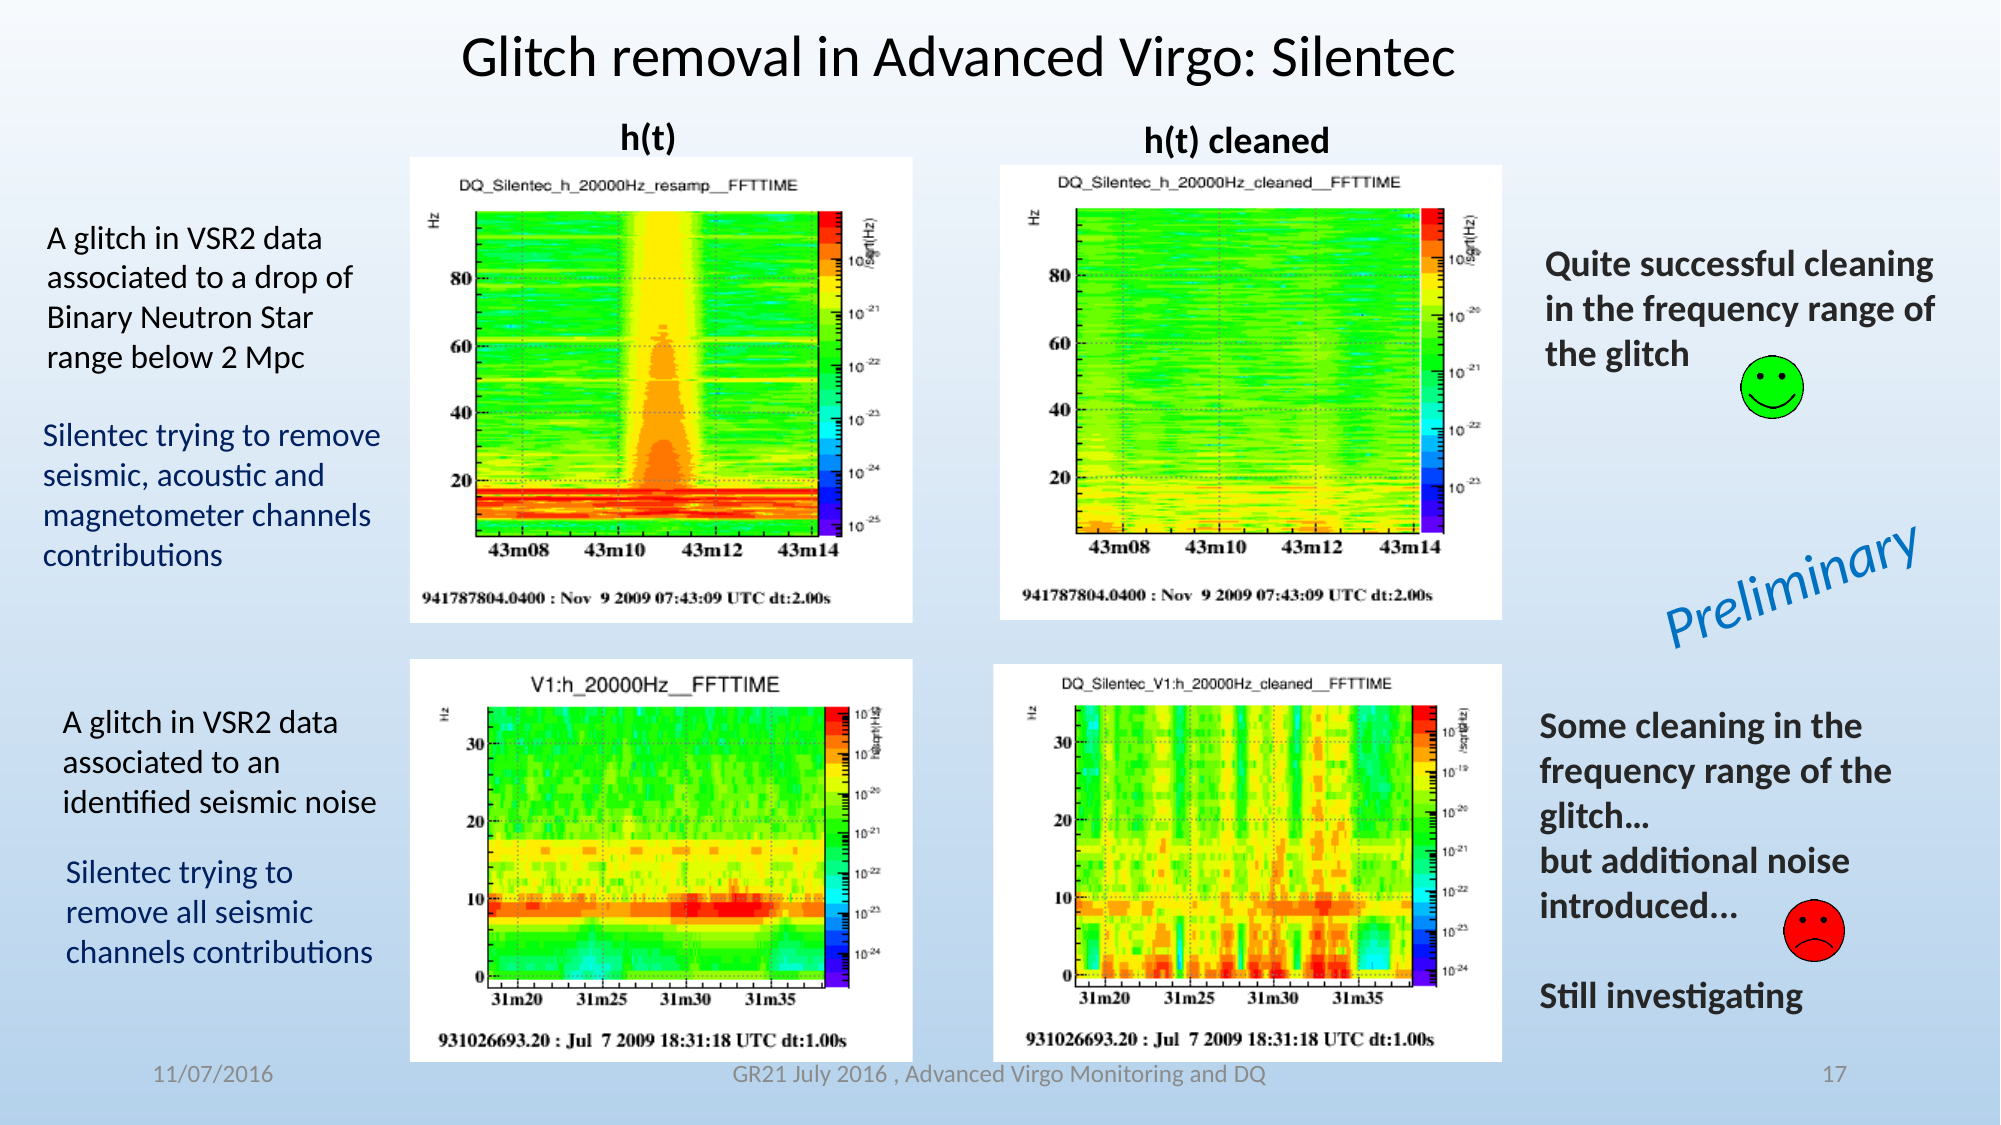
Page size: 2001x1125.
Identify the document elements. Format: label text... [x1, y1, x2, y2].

footer GR21 July 2016 , Advanced Virgo Monitoring and DQ [662, 1042, 1338, 1103]
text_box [47, 659, 913, 1062]
text_box Glitch removal in Advanced Virgo: Silentec [340, 11, 1578, 96]
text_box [993, 664, 1957, 1062]
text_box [999, 108, 1957, 620]
text_box Preliminary [1645, 620, 1805, 664]
slide_number 17 [1412, 1062, 1863, 1103]
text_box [28, 105, 913, 623]
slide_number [137, 1062, 588, 1103]
